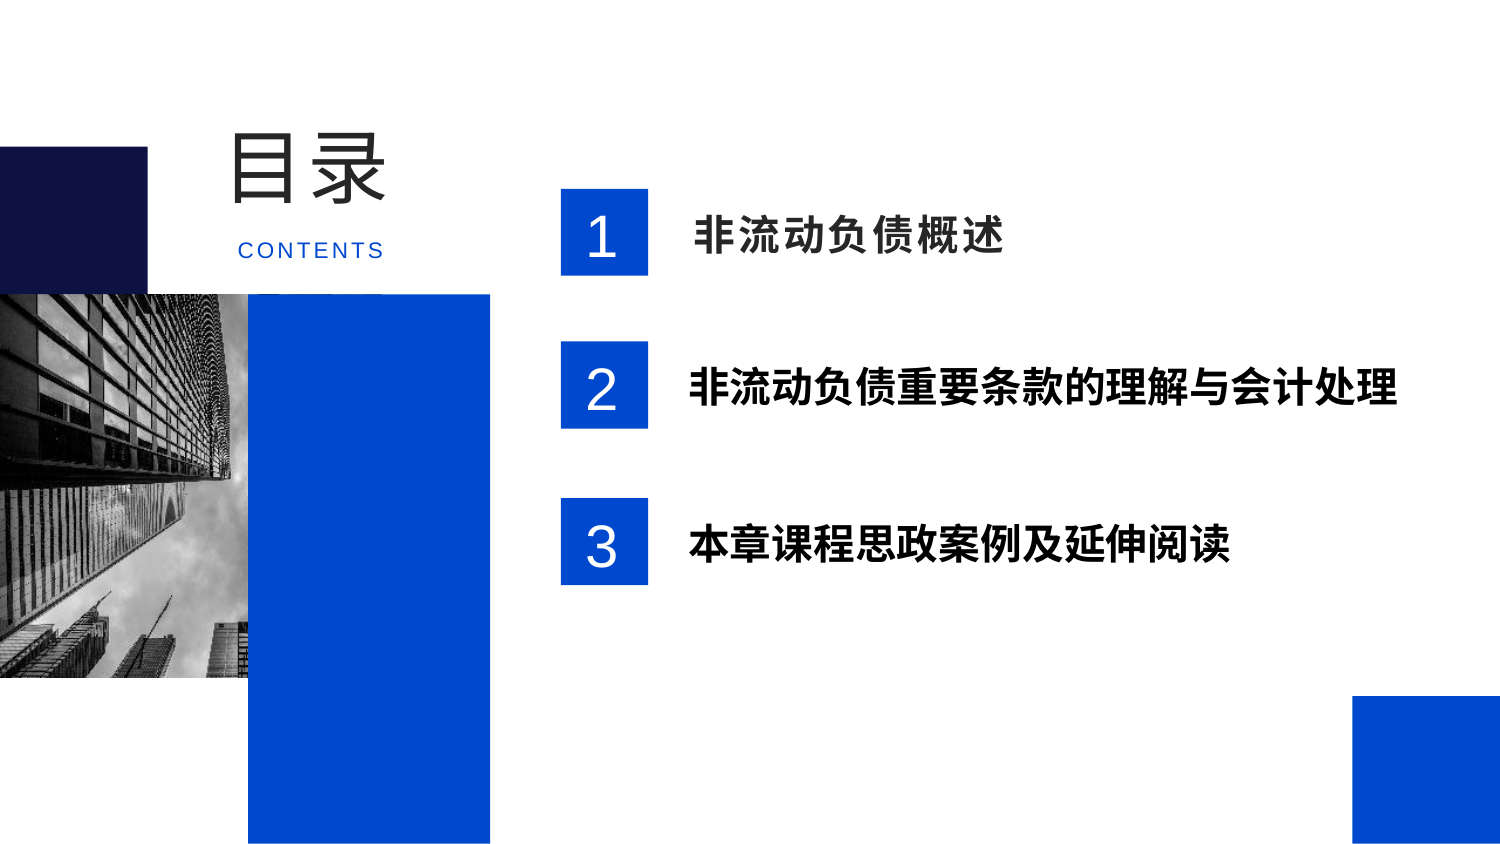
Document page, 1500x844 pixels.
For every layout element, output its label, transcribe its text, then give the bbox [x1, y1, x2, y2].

text_box 非流动负债重要条款的理解与会计处理 [673, 353, 1466, 421]
text_box [560, 188, 649, 277]
text_box [560, 340, 649, 430]
text_box 3 [571, 500, 631, 587]
picture [0, 294, 248, 678]
text_box [560, 497, 649, 586]
text_box 1 [571, 190, 631, 278]
text_box 目录 [188, 108, 425, 222]
text_box 非流动负债概述 [678, 201, 1136, 263]
text_box 2 [571, 343, 631, 431]
text_box 本章课程思政案例及延伸阅读 [673, 510, 1301, 577]
text_box CONTENTS [188, 228, 432, 271]
